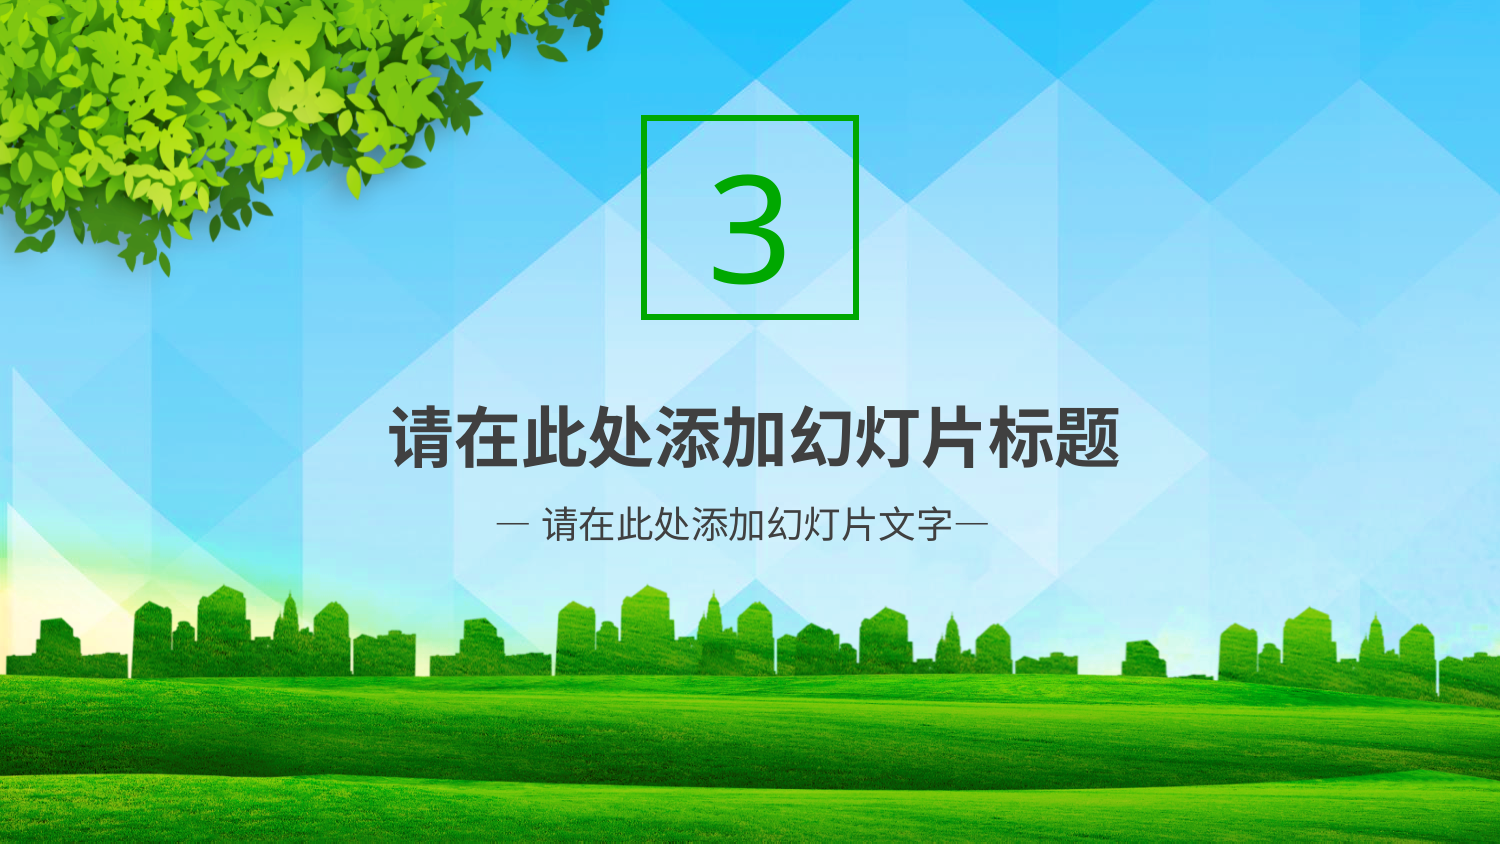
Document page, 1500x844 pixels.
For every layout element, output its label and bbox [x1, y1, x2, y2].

text_box [643, 117, 857, 323]
text_box [0, 0, 1500, 844]
